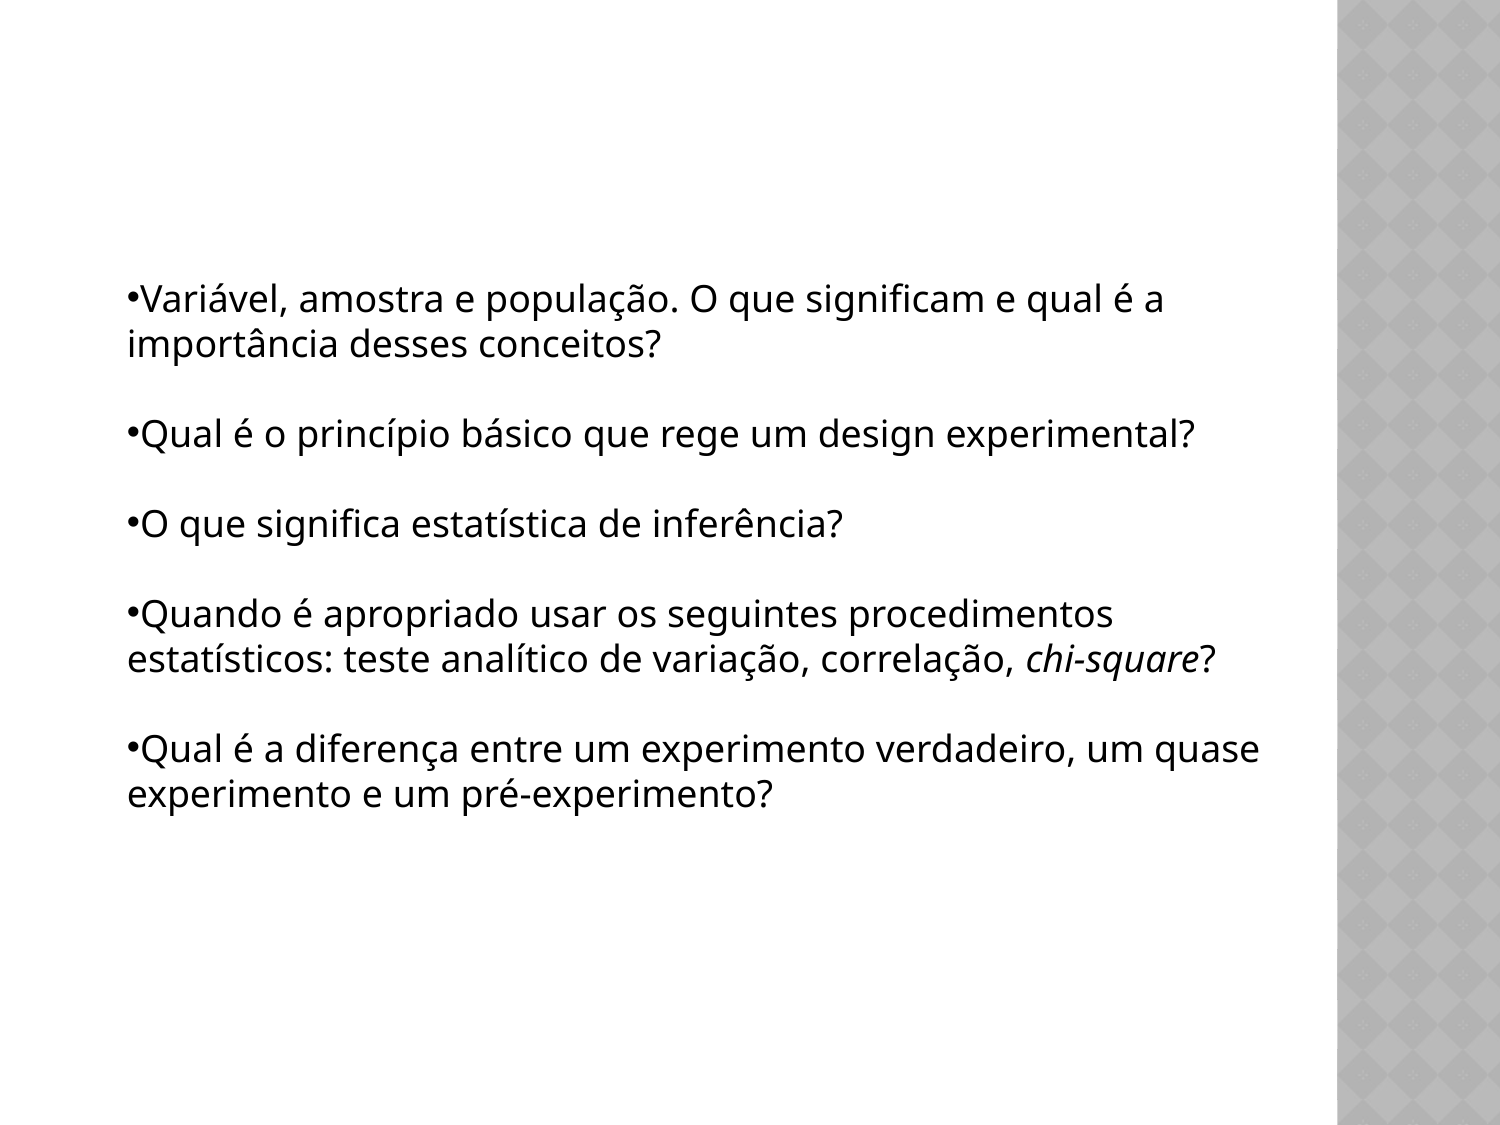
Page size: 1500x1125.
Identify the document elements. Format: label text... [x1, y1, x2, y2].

text_box Variável, amostra e população. O que significam e qual é a importância desses conceitos? Qual é o princípio básico que rege um design experimental? O que significa estatística de inferência? Quando é apropriado usar os seguintes procedimentos estatísticos: teste analítico de variação, correlação, chi-square? Qual é a diferença entre um experimento verdadeiro, um quase experimento e um pré-experimento? [112, 267, 1294, 867]
